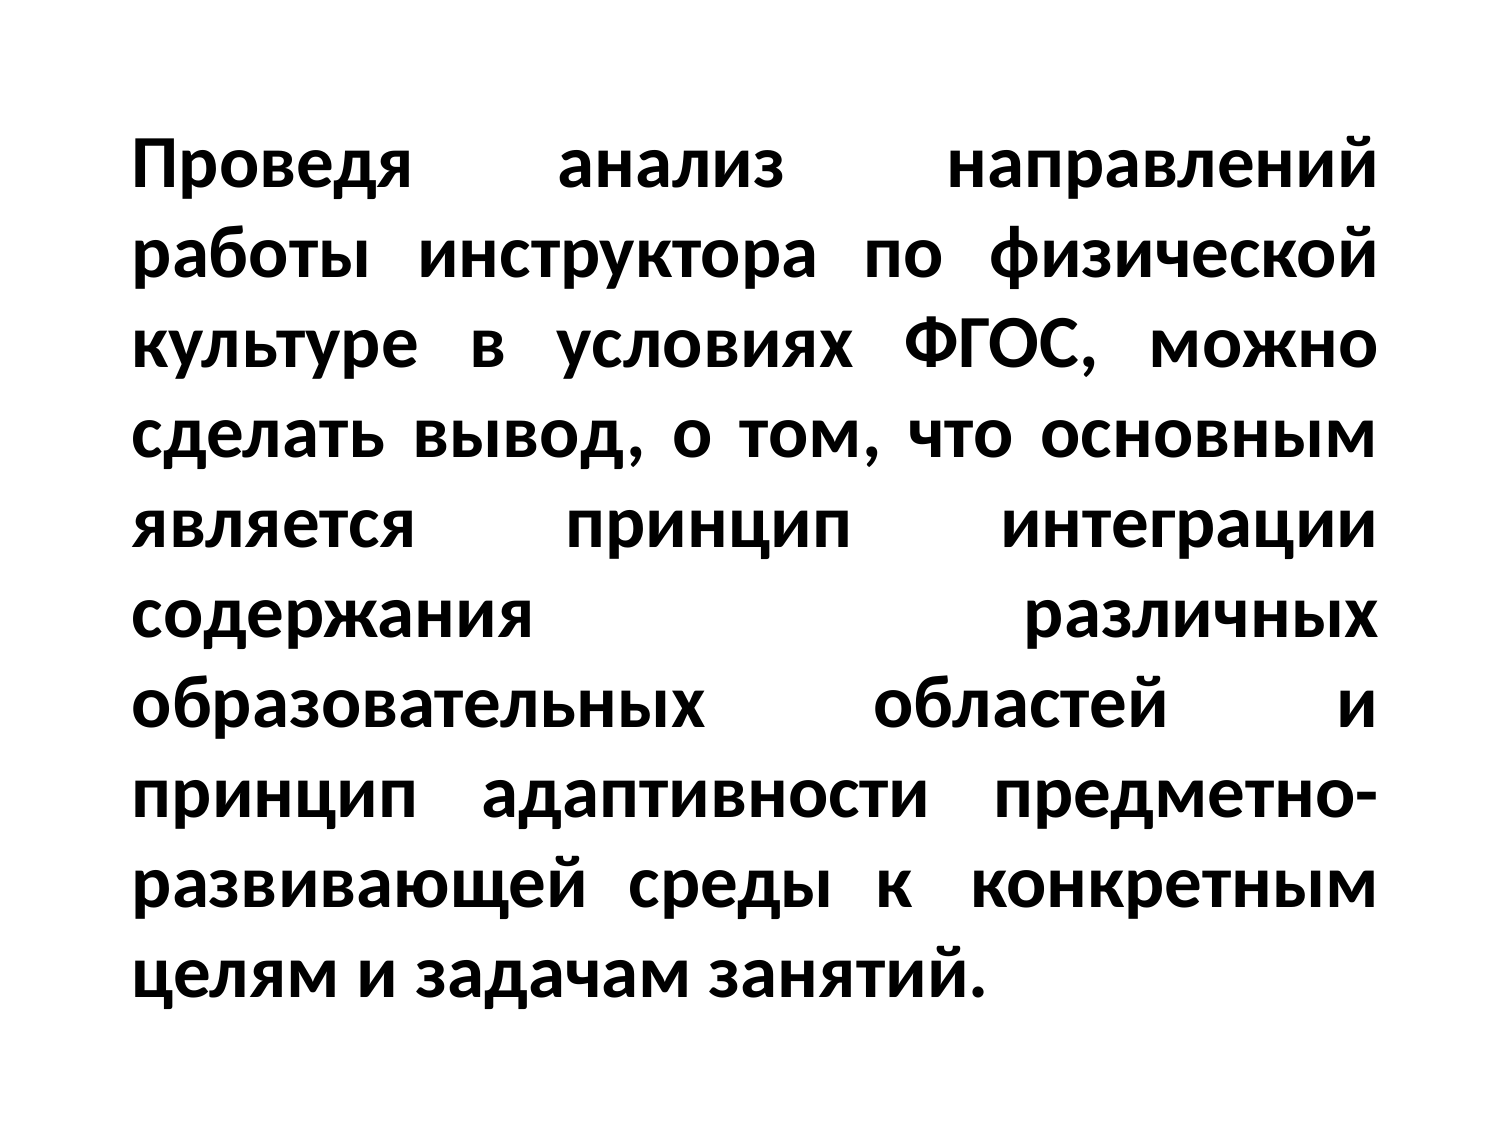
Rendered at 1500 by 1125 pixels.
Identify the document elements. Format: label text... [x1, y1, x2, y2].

text_box Проведя анализ направлений работы инструктора по физической культуре в условиях ФГОС, можно сделать вывод, о том, что основным является принцип интеграции содержания различных образовательных областей и принцип адаптивности предметно-развивающей среды к конкретным целям и задачам занятий. [117, 105, 1395, 1021]
